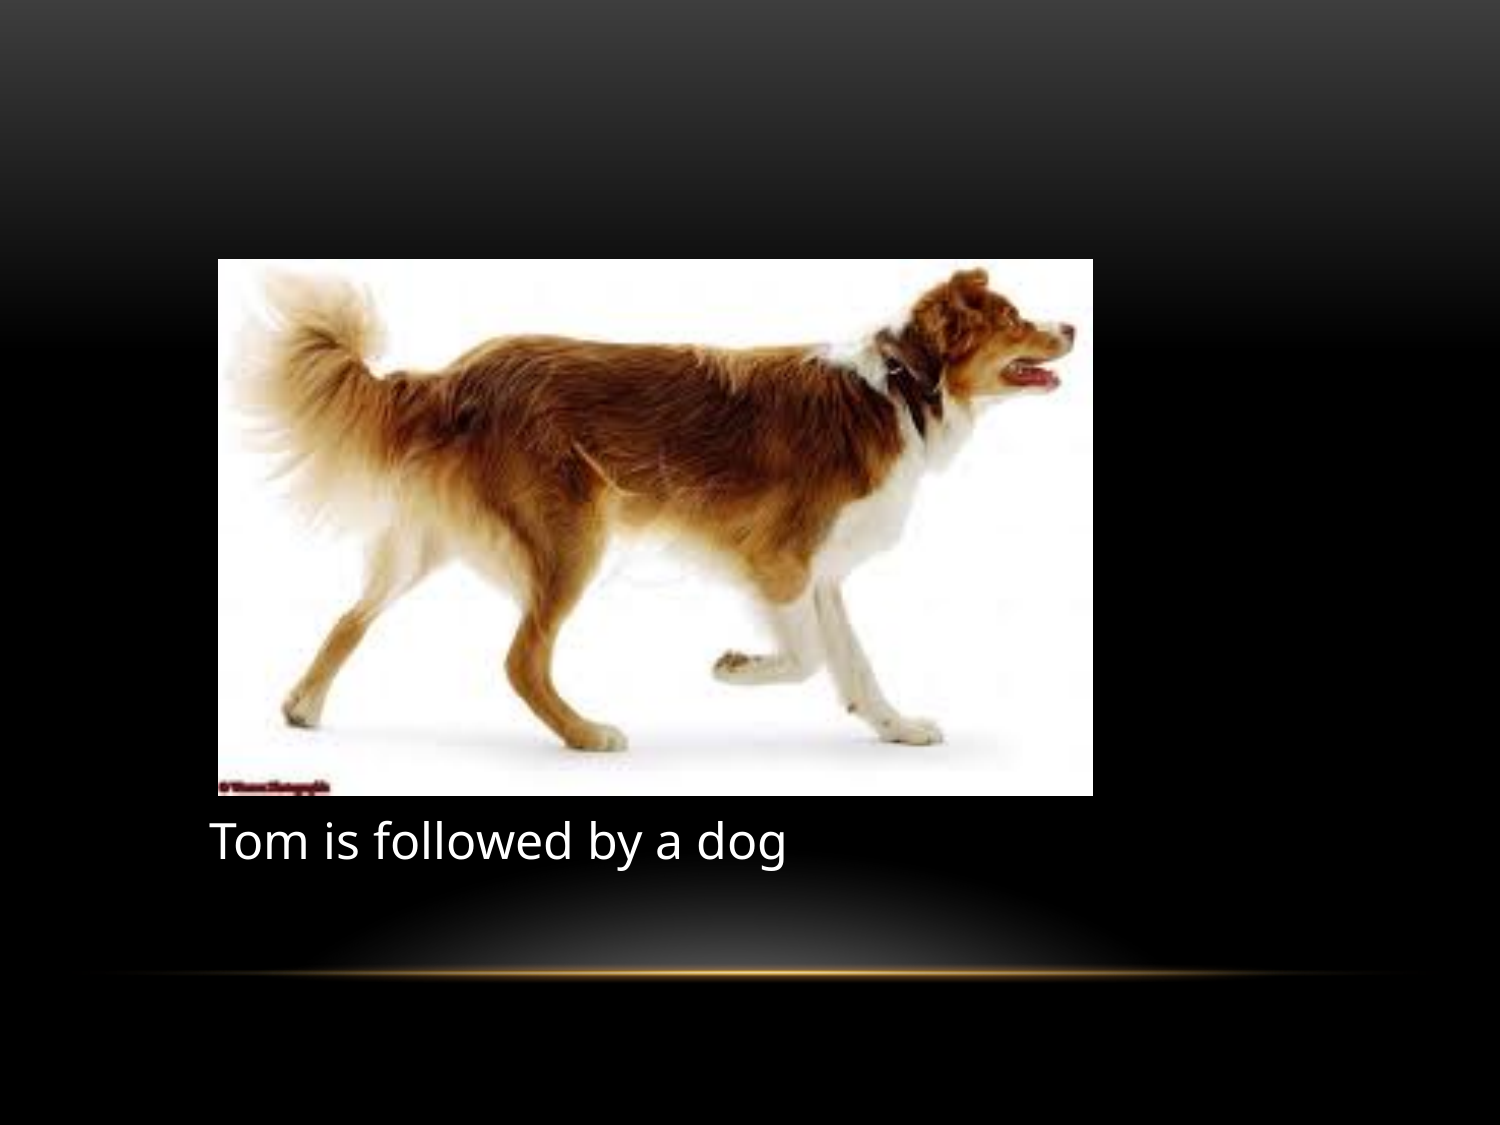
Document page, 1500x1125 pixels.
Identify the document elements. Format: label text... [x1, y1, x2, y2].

text_box Tom is followed by a dog [194, 801, 1116, 877]
picture [0, 0, 1500, 1125]
